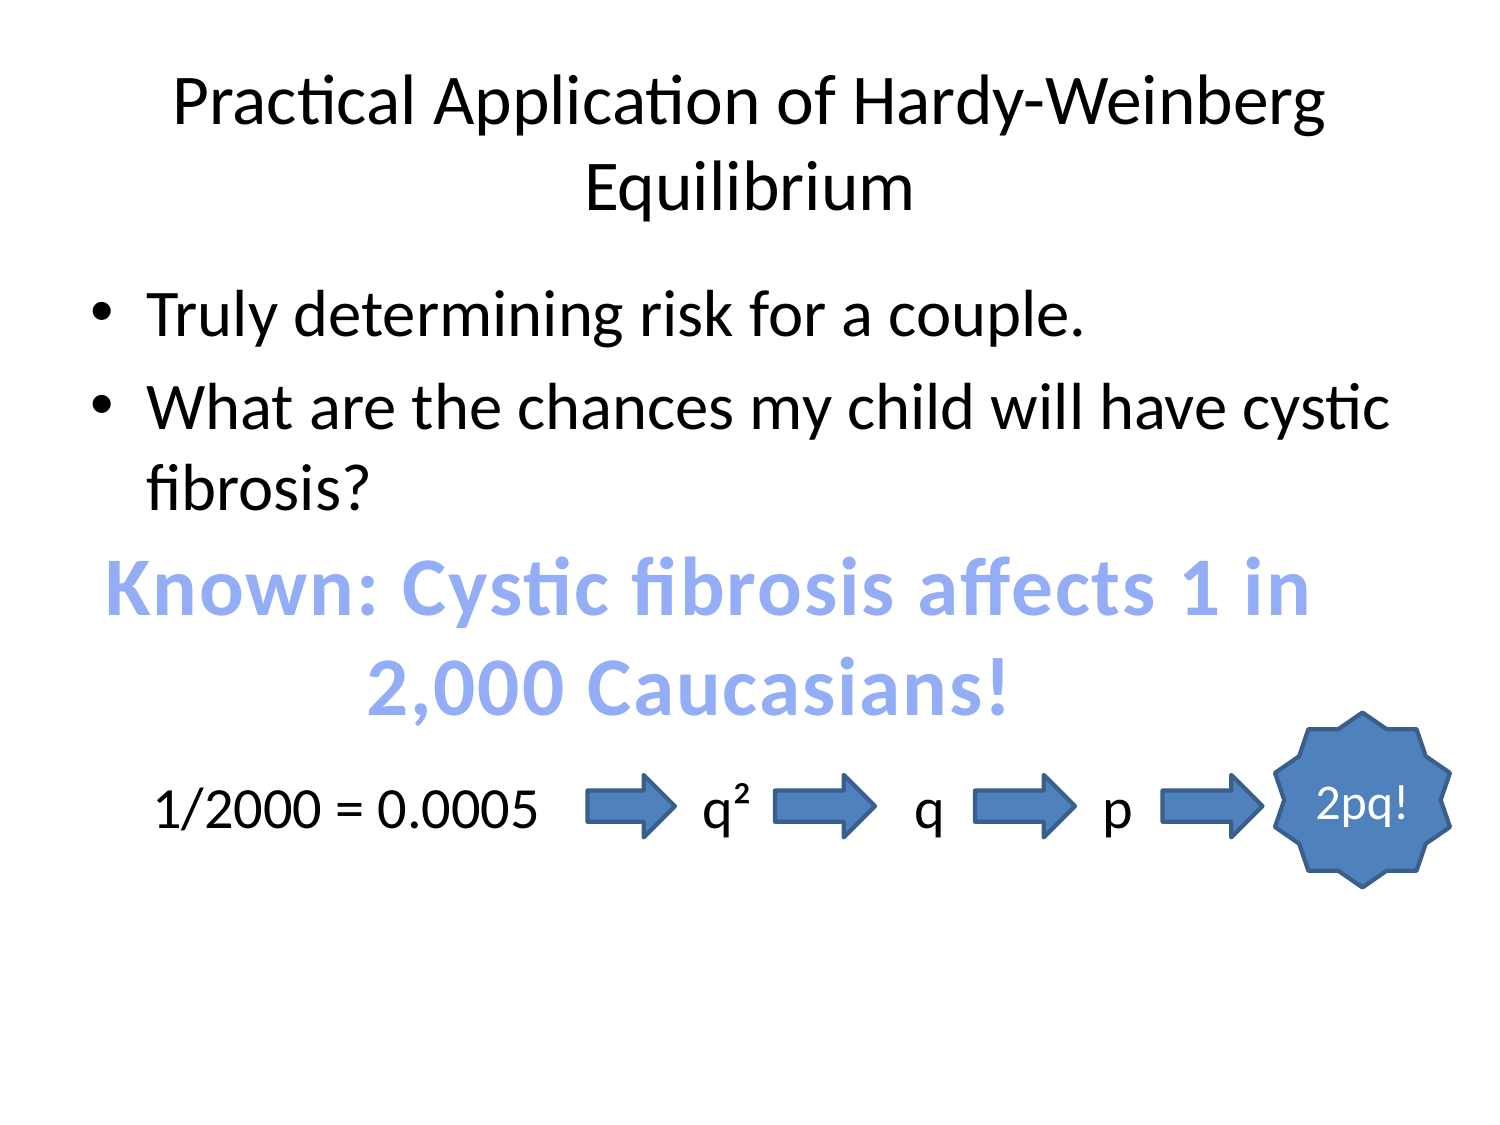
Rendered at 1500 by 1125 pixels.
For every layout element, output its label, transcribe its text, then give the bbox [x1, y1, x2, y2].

text_box 1/2000 = 0.0005 [137, 762, 563, 848]
text_box [1160, 772, 1265, 840]
text_box p [1087, 762, 1150, 848]
text_box [772, 772, 878, 840]
title Practical Application of Hardy-Weinberg Equilibrium [75, 45, 1425, 233]
list Truly determining risk for a couple. What are the chances my child will have cystic fibrosis? [75, 262, 1425, 563]
text_box Known: Cystic fibrosis affects 1 in 2,000 Caucasians! [24, 524, 1396, 740]
text_box q² [687, 762, 775, 848]
text_box [972, 772, 1078, 840]
text_box [585, 772, 678, 840]
text_box q [899, 762, 963, 848]
text_box 2pq! [1273, 710, 1452, 890]
